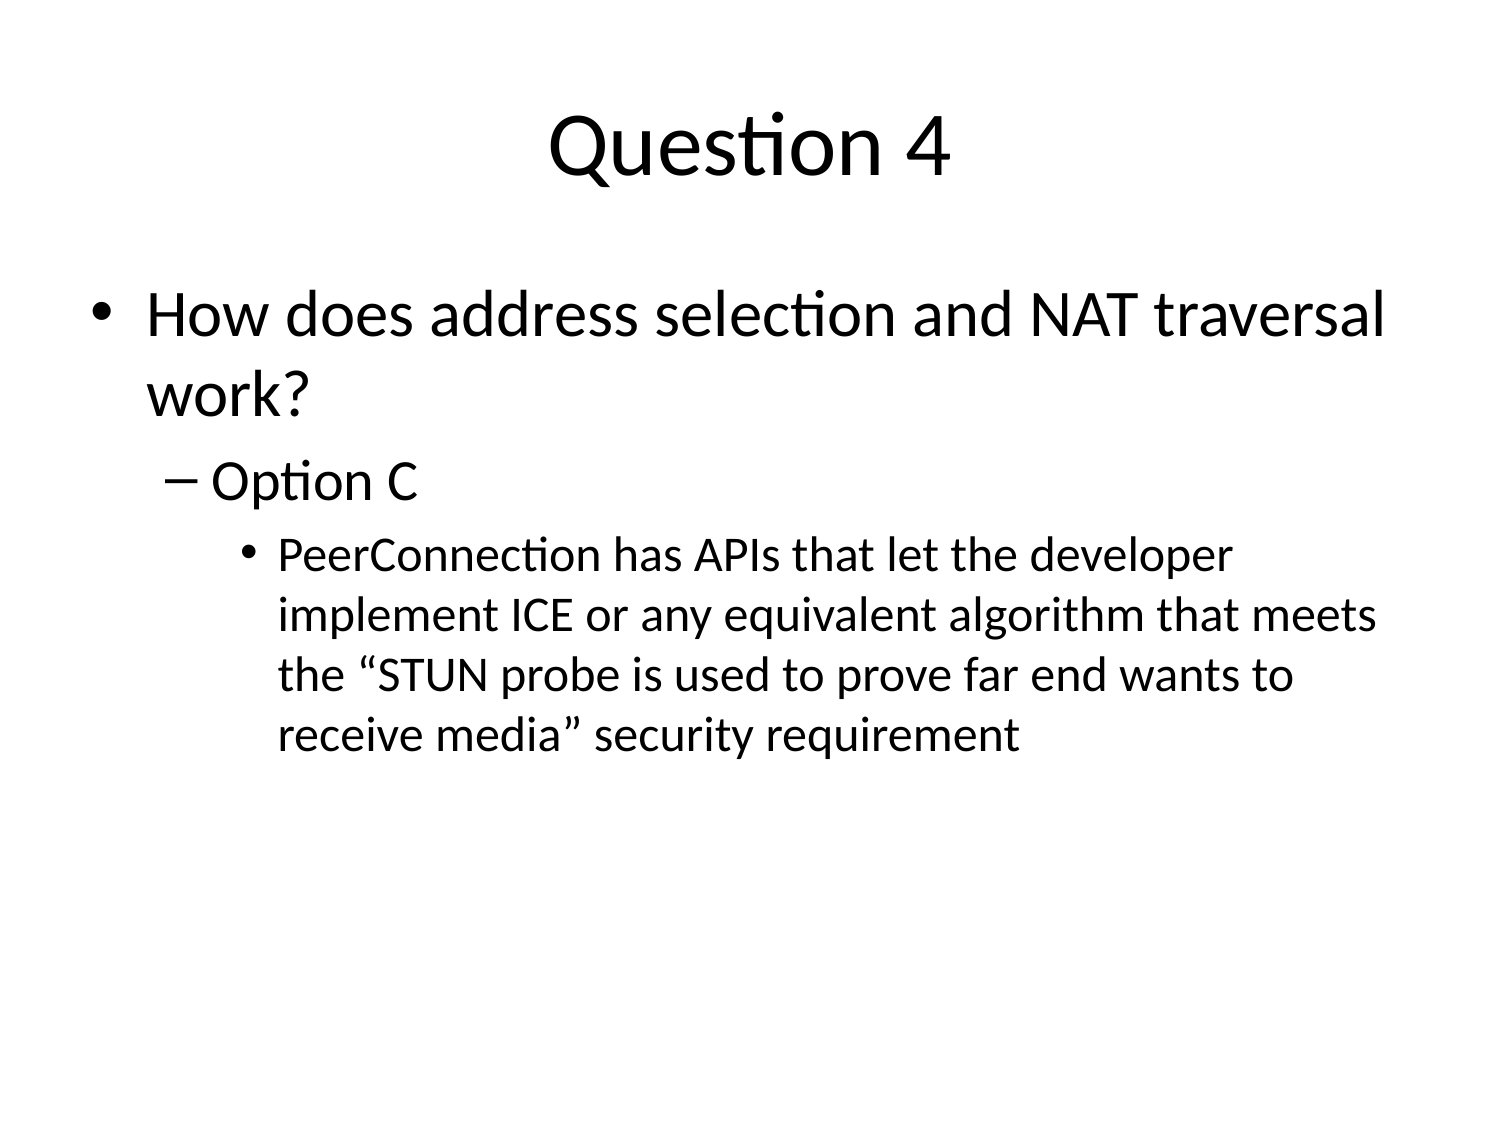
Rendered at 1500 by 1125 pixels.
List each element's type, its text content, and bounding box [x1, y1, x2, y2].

title Question 4 [75, 45, 1425, 233]
list How does address selection and NAT traversal work? Option C PeerConnection has APIs that let the developer implement ICE or any equivalent algorithm that meets the “STUN probe is used to prove far end wants to receive media” security requirement [75, 262, 1425, 1005]
